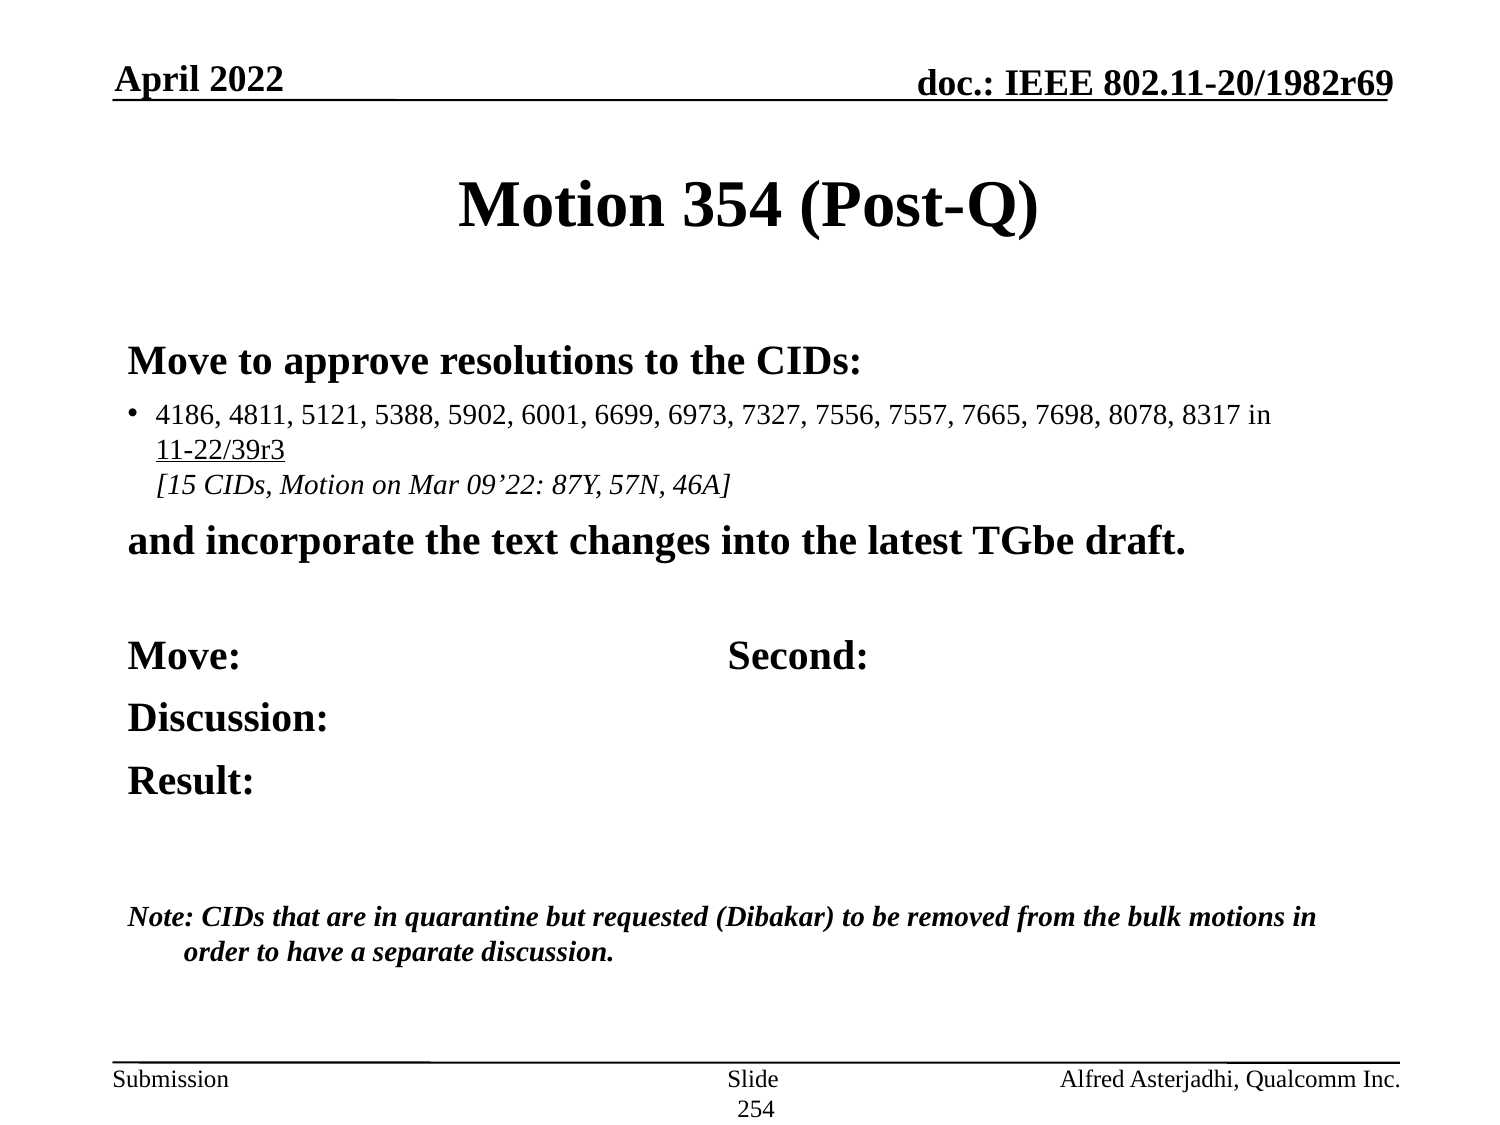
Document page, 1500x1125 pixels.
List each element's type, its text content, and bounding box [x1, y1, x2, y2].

slide_number Slide 254 [712, 1061, 800, 1123]
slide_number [114, 54, 423, 100]
list Move to approve resolutions to the CIDs: 4186, 4811, 5121, 5388, 5902, 6001, 6699, 6973, 7327, 7556, 7557, 7665, 7698, 8078, 8317 in 11-22/39r3 [15 CIDs, Motion on Mar 09’22: 87Y, 57N, 46A] and incorporate the text changes into the latest TGbe draft. Move: Second: Discussion: Result: Note: CIDs that are in quarantine but requested (Dibakar) to be removed from the bulk motions in order to have a separate discussion. [112, 324, 1388, 1000]
title Motion 354 (Post-Q) [112, 112, 1388, 288]
footer Alfred Asterjadhi, Qualcomm Inc. [878, 1061, 1402, 1093]
